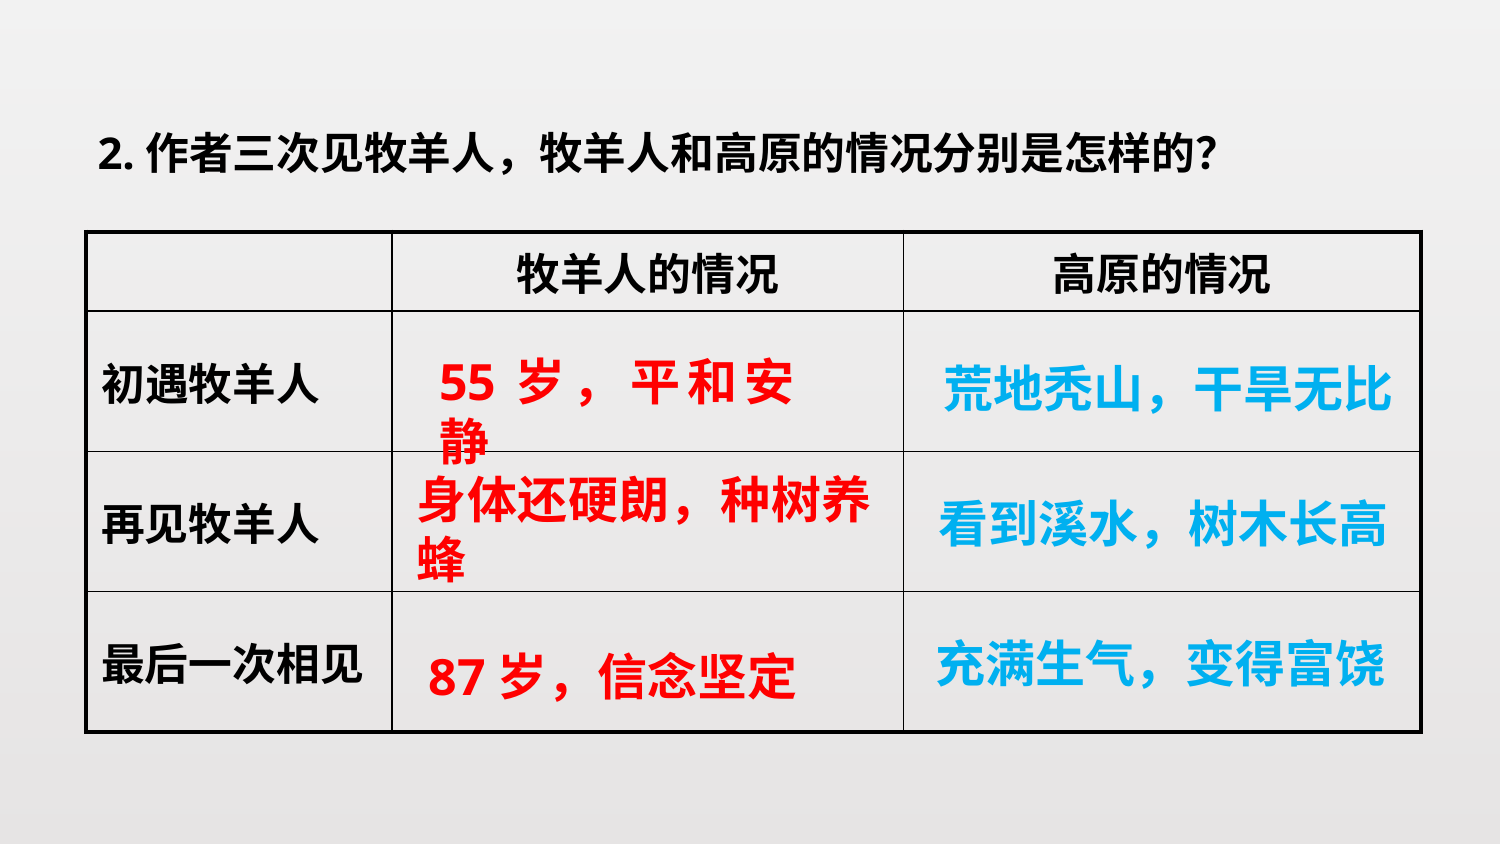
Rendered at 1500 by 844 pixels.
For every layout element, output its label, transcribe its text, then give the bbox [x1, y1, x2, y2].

text_box 87岁，信念坚定 [417, 639, 877, 711]
table_cell [393, 452, 428, 591]
table_cell 最后一次相见 [88, 592, 391, 730]
table_cell [904, 452, 1419, 591]
text_box 55岁，平和安静 [428, 345, 806, 463]
table_header 高原的情况 [904, 234, 1419, 310]
text_box 2.作者三次见牧羊人，牧羊人和高原的情况分别是怎样的？ [86, 94, 1412, 185]
table_cell [904, 312, 1419, 451]
table_cell 初遇牧羊人 [88, 312, 391, 451]
text_box 荒地秃山，干旱无比 [932, 352, 1408, 424]
table_cell [904, 592, 1419, 730]
text_box 看到溪水，树木长高 [927, 486, 1412, 558]
table_cell 再见牧羊人 [88, 452, 391, 591]
text_box 充满生气，变得富饶 [923, 626, 1414, 698]
text_box 身体还硬朗，种树养蜂 [405, 463, 883, 595]
table_header 牧羊人的情况 [393, 234, 903, 310]
table_cell [393, 592, 903, 730]
table_header [88, 234, 391, 310]
table_cell [393, 312, 903, 451]
table_cell [806, 452, 903, 591]
